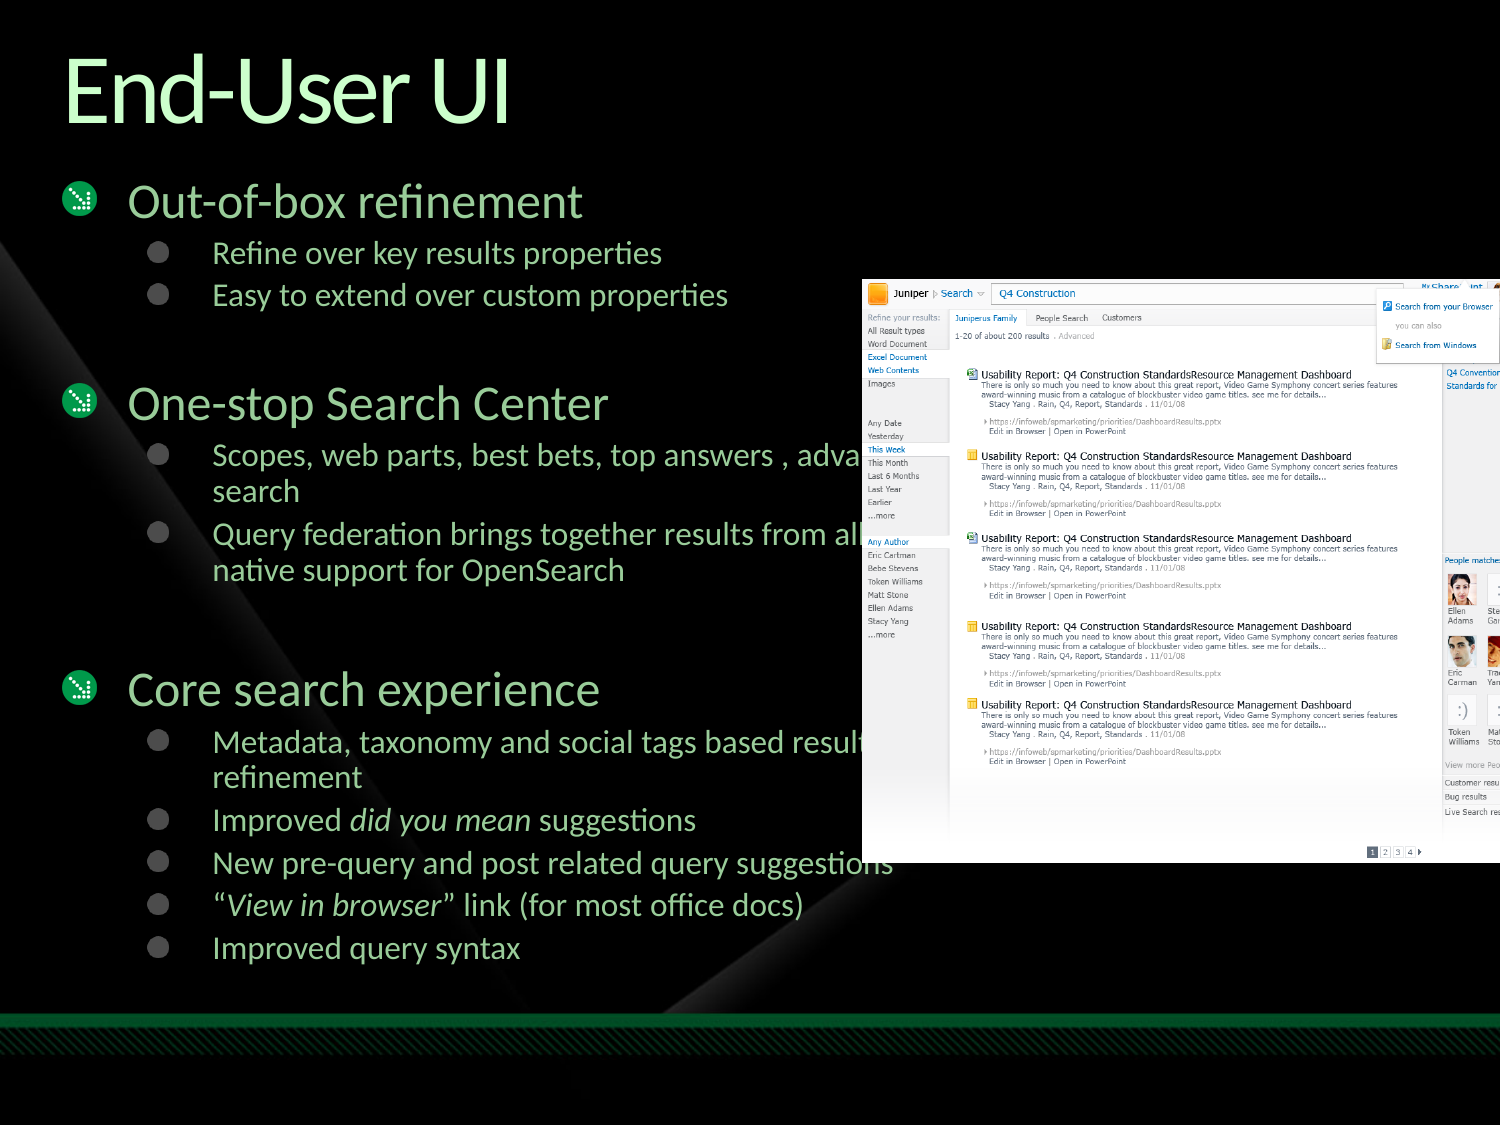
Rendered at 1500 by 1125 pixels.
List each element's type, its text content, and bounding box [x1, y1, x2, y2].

list Out-of-box refinement Refine over key results properties Easy to extend over custom properties One-stop Search Center Scopes, web parts, best bets, top answers , advanced search Query federation brings together results from all over - native support for OpenSearch Core search experience Metadata, taxonomy and social tags based results refinement Improved did you mean suggestions New pre-query and post related query suggestions “View in browser” link (for most office docs) Improved query syntax [62, 174, 963, 983]
picture [0, 0, 1500, 1125]
title End-User UI [62, 37, 1438, 147]
